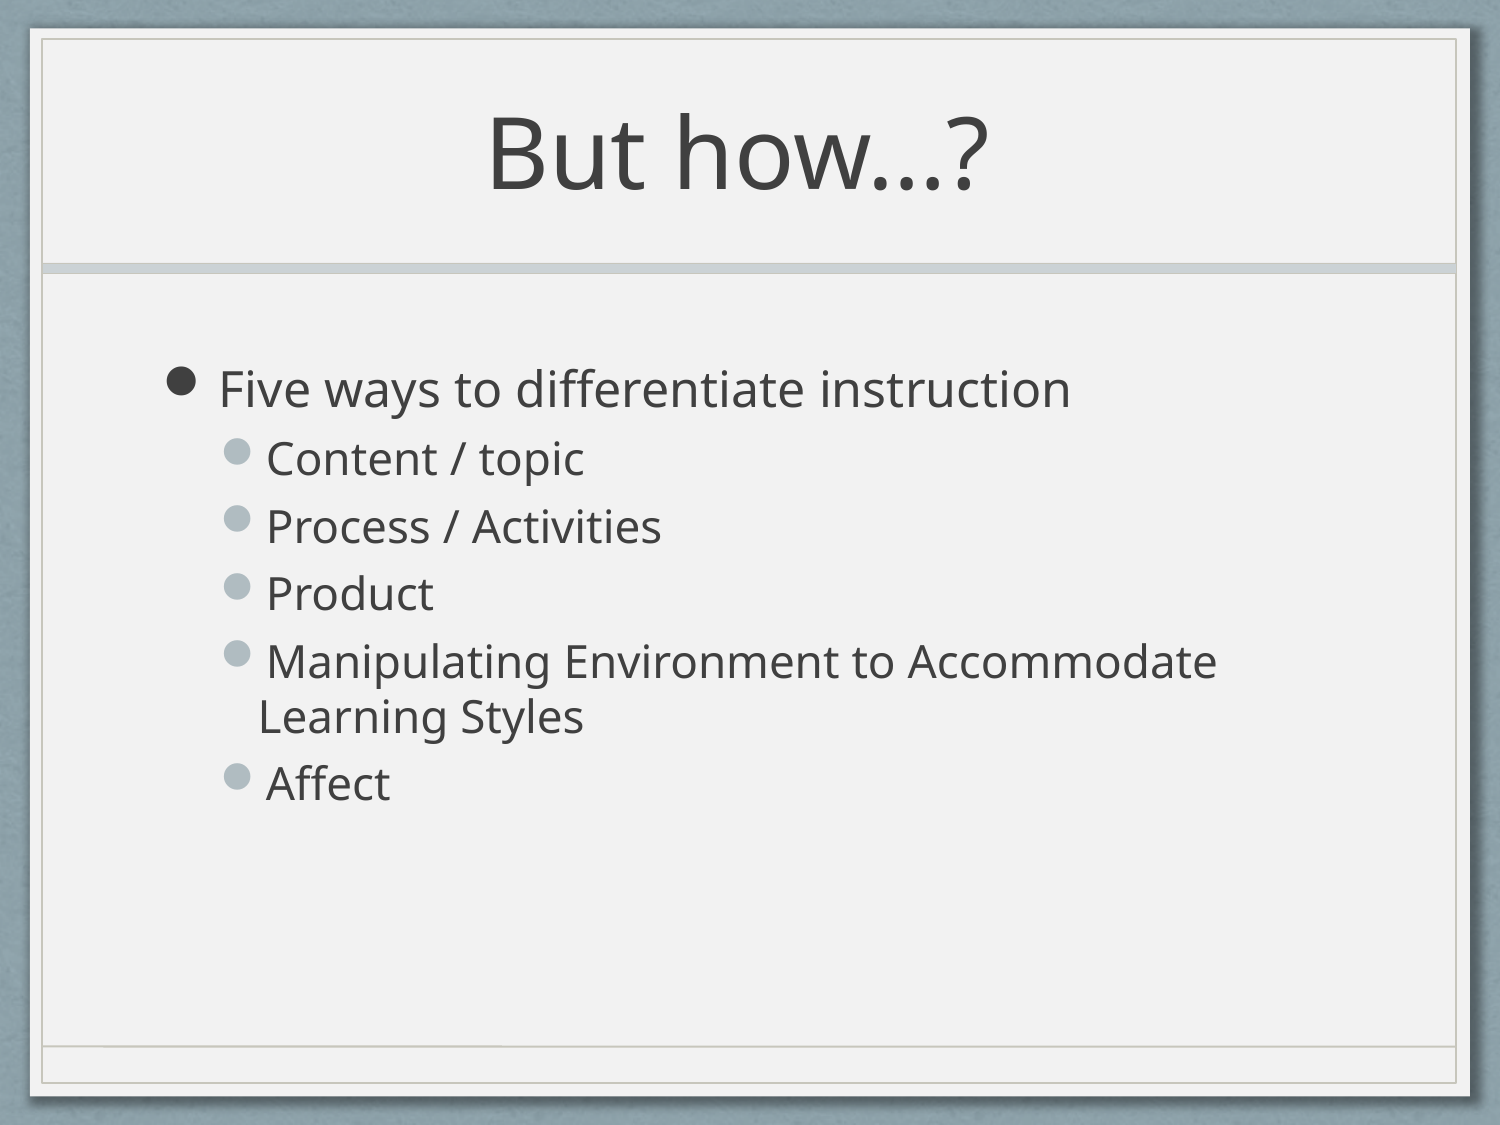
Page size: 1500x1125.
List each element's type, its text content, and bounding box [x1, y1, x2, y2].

list Five ways to differentiate instruction Content / topic Process / Activities Product Manipulating Environment to Accommodate Learning Styles Affect [147, 350, 1353, 995]
title But how…? [147, 40, 1353, 260]
